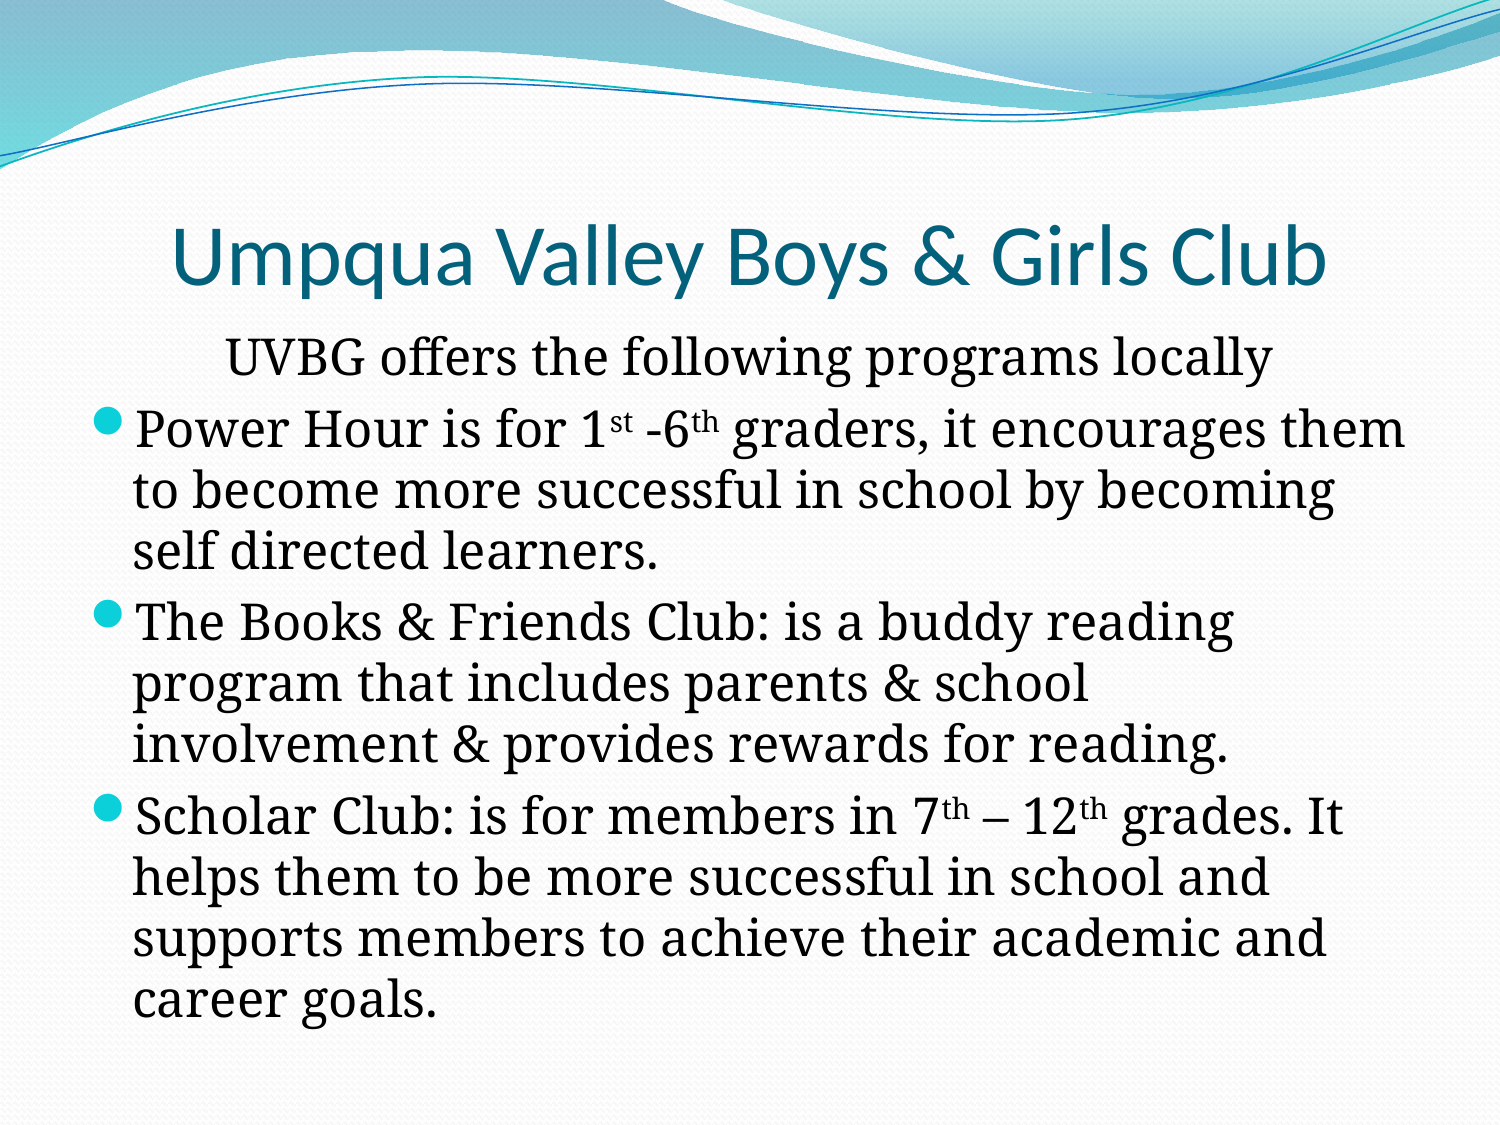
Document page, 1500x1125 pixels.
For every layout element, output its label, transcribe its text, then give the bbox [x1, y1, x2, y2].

title Umpqua Valley Boys & Girls Club [75, 115, 1425, 303]
list UVBG offers the following programs locally Power Hour is for 1st -6th graders, it encourages them to become more successful in school by becoming self directed learners. The Books & Friends Club: is a buddy reading program that includes parents & school involvement & provides rewards for reading. Scholar Club: is for members in 7th – 12th grades. It helps them to be more successful in school and supports members to achieve their academic and career goals. [75, 317, 1425, 1038]
